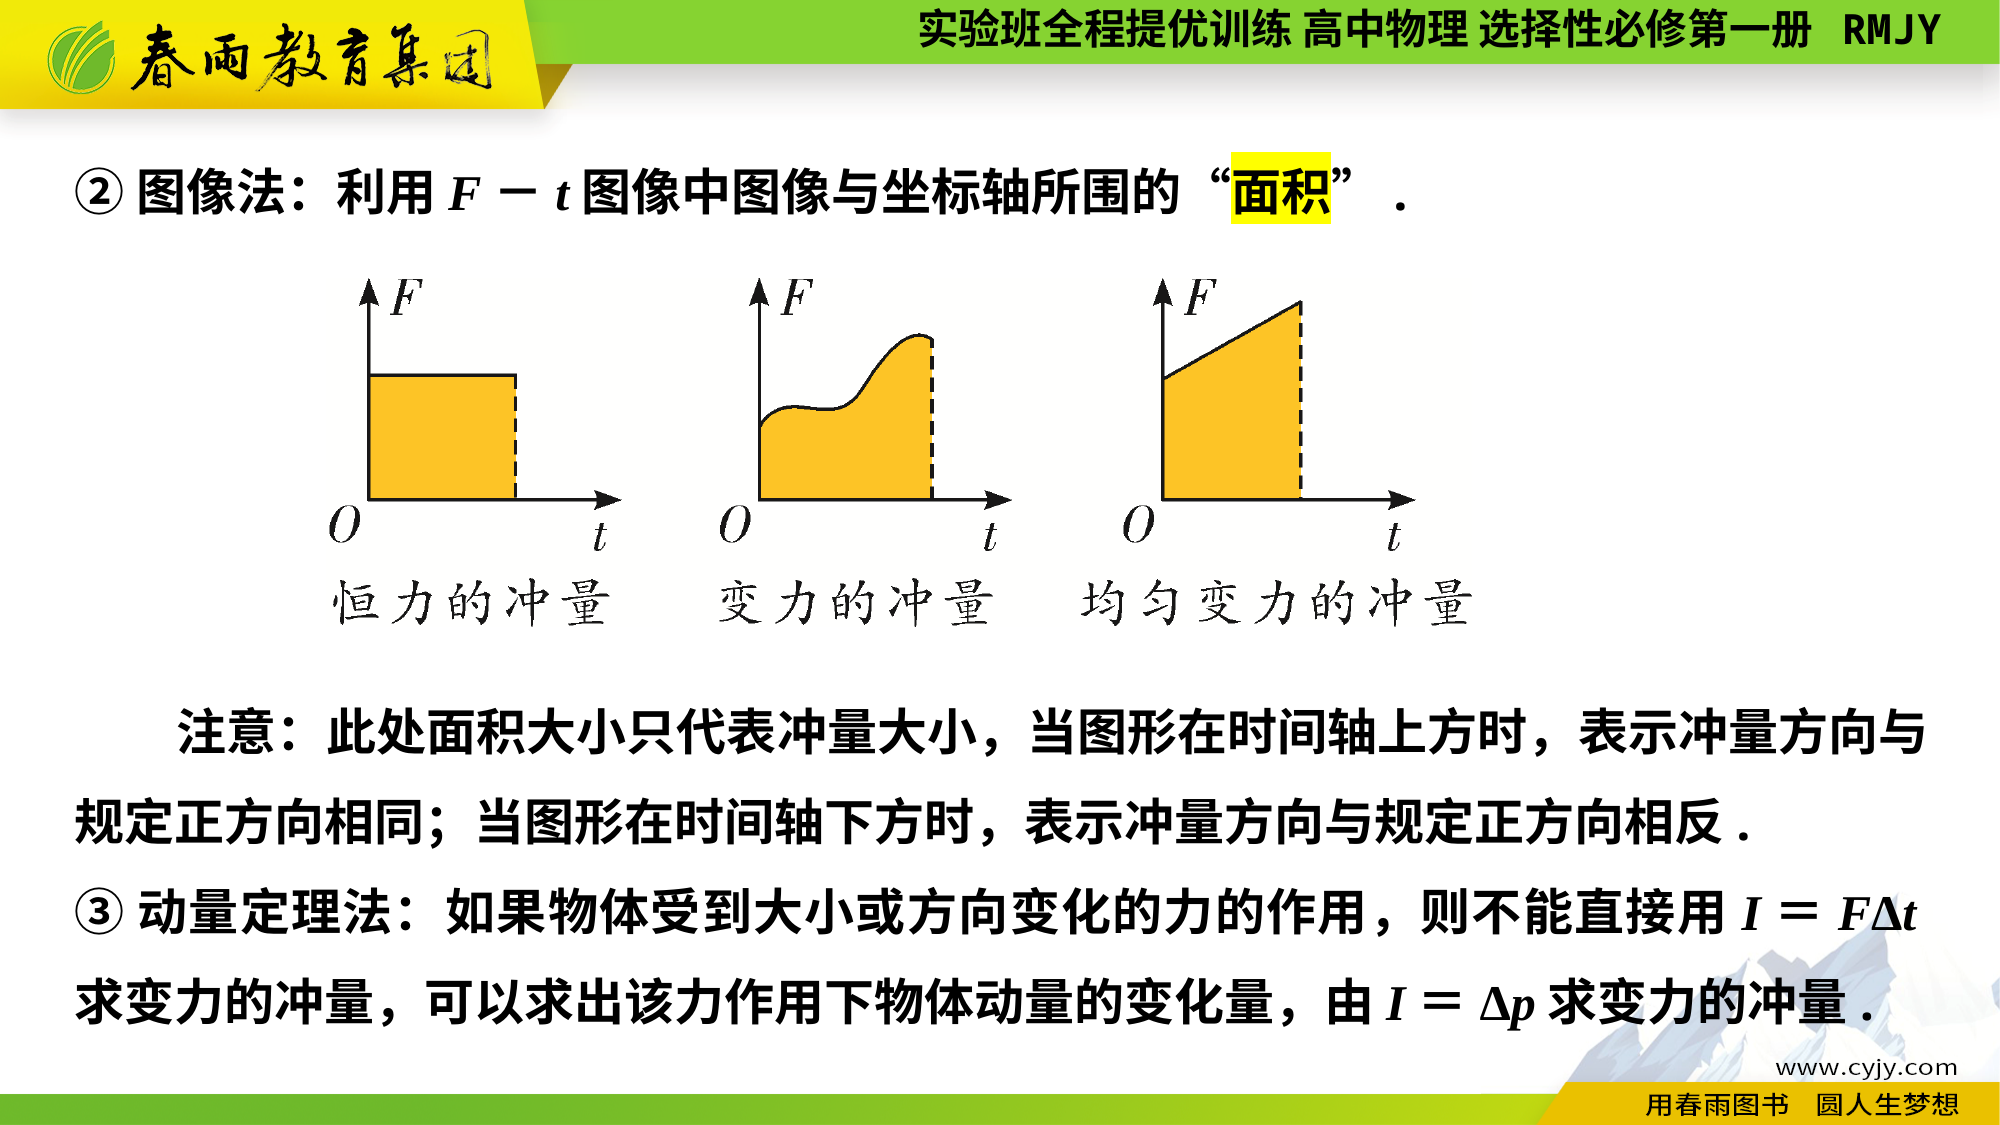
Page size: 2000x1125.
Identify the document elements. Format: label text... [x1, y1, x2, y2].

picture [0, 0, 2000, 1125]
list ②图像法：利用F－t图像中图像与坐标轴所围的“面积”. 注意：此处面积大小只代表冲量大小，当图形在时间轴上方时，表示冲量方向与规定正方向相同；当图形在时间轴下方时，表示冲量方向与规定正方向相反. ③动量定理法：如果物体受到大小或方向变化的力的作用，则不能直接用I＝FΔt求变力的冲量，可以求出该力作用下物体动量的变化量，由I＝Δp求变力的冲量. [59, 122, 1944, 1047]
